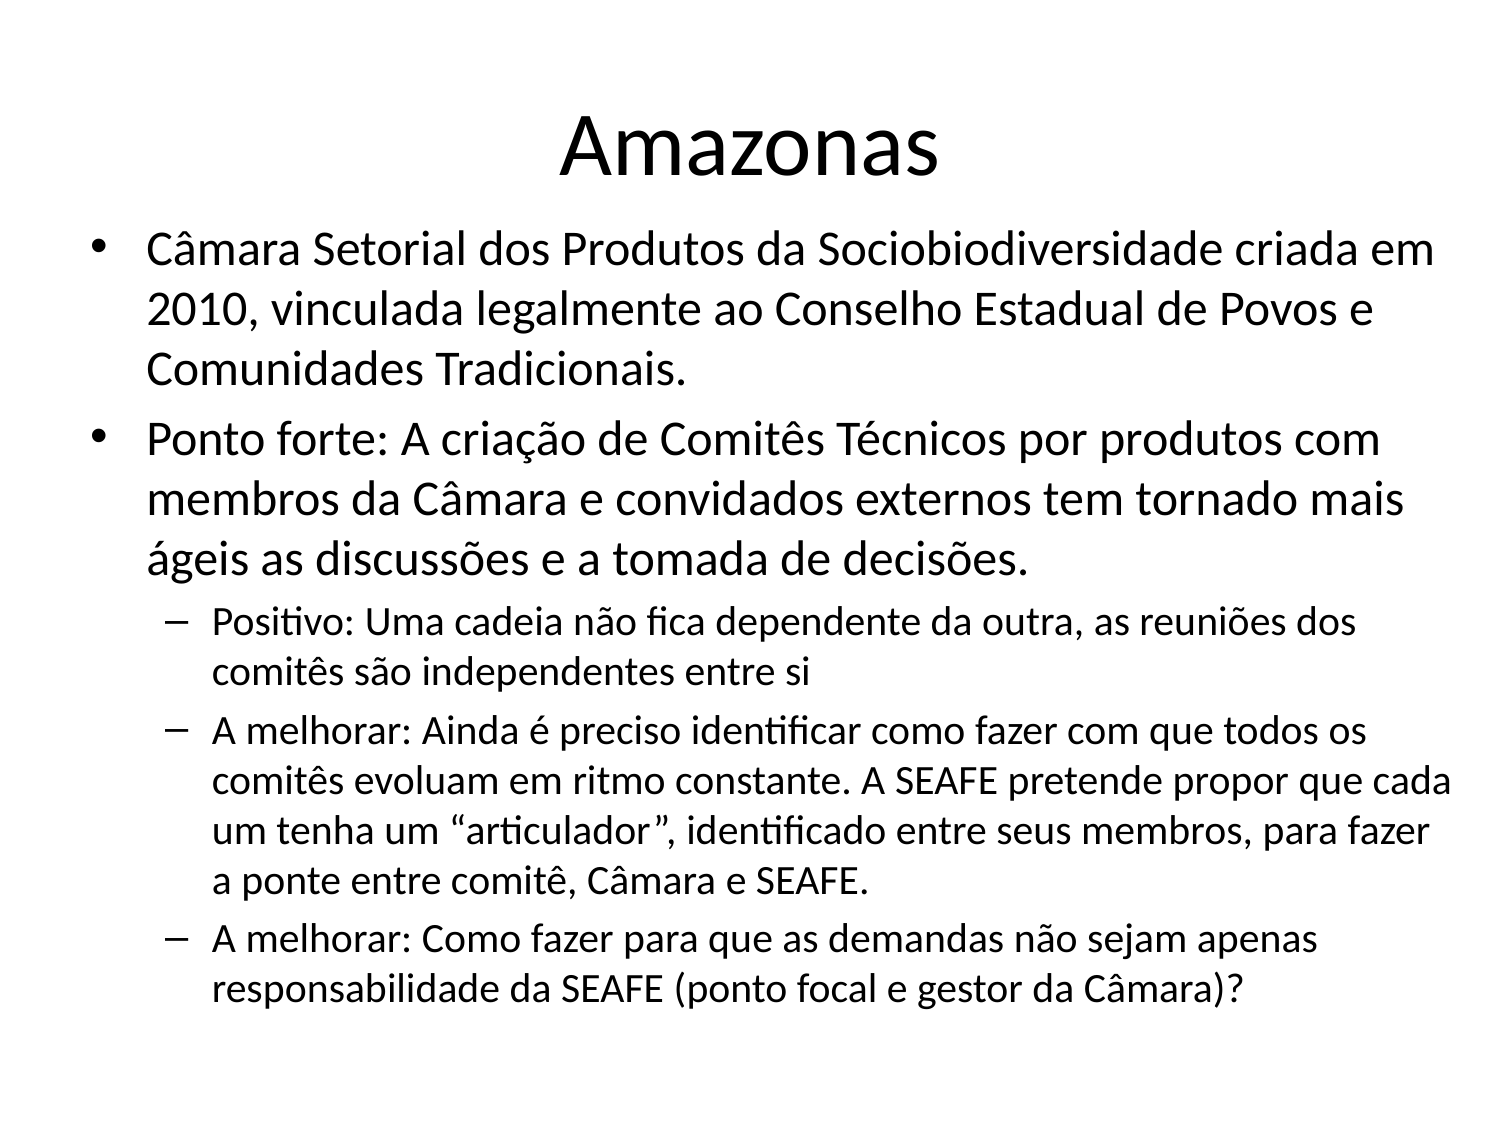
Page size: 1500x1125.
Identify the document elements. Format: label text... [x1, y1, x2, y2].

title Amazonas [75, 45, 1425, 208]
list Câmara Setorial dos Produtos da Sociobiodiversidade criada em 2010, vinculada legalmente ao Conselho Estadual de Povos e Comunidades Tradicionais. Ponto forte: A criação de Comitês Técnicos por produtos com membros da Câmara e convidados externos tem tornado mais ágeis as discussões e a tomada de decisões. Positivo: Uma cadeia não fica dependente da outra, as reuniões dos comitês são independentes entre si A melhorar: Ainda é preciso identificar como fazer com que todos os comitês evoluam em ritmo constante. A SEAFE pretende propor que cada um tenha um “articulador”, identificado entre seus membros, para fazer a ponte entre comitê, Câmara e SEAFE. A melhorar: Como fazer para que as demandas não sejam apenas responsabilidade da SEAFE (ponto focal e gestor da Câmara)? [75, 208, 1471, 1106]
